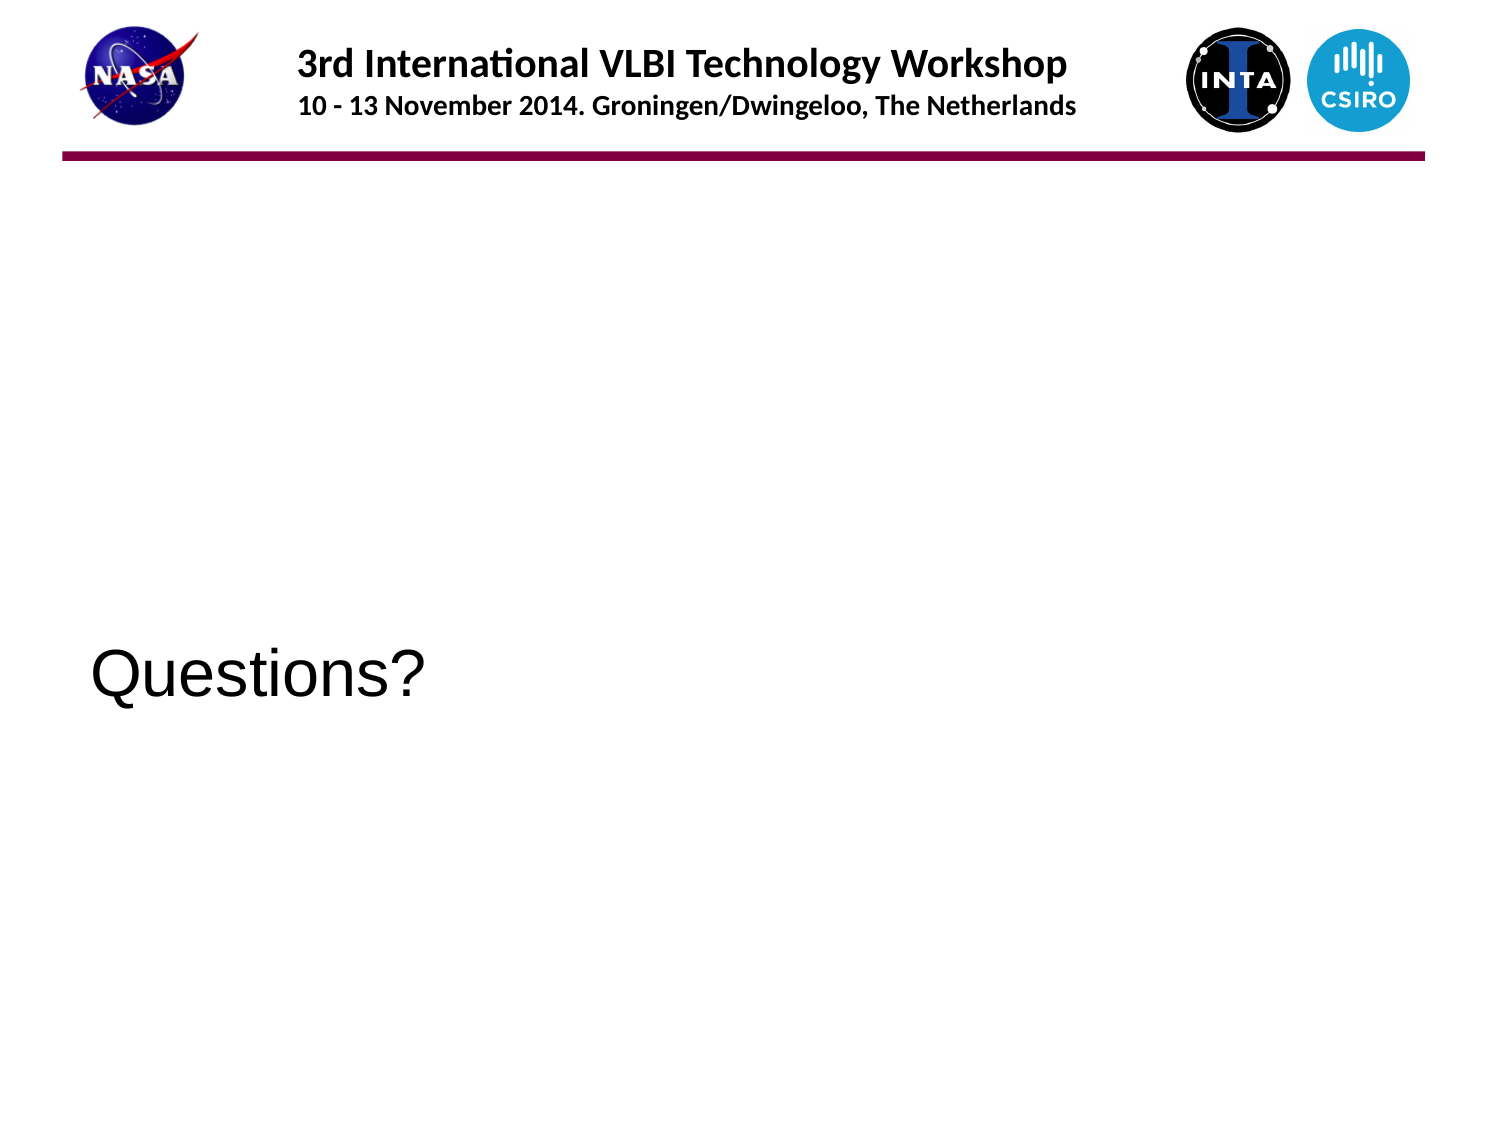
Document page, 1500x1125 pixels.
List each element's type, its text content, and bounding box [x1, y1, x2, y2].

picture [1144, 22, 1410, 137]
picture [75, 25, 203, 127]
list Questions? [75, 262, 1425, 1005]
